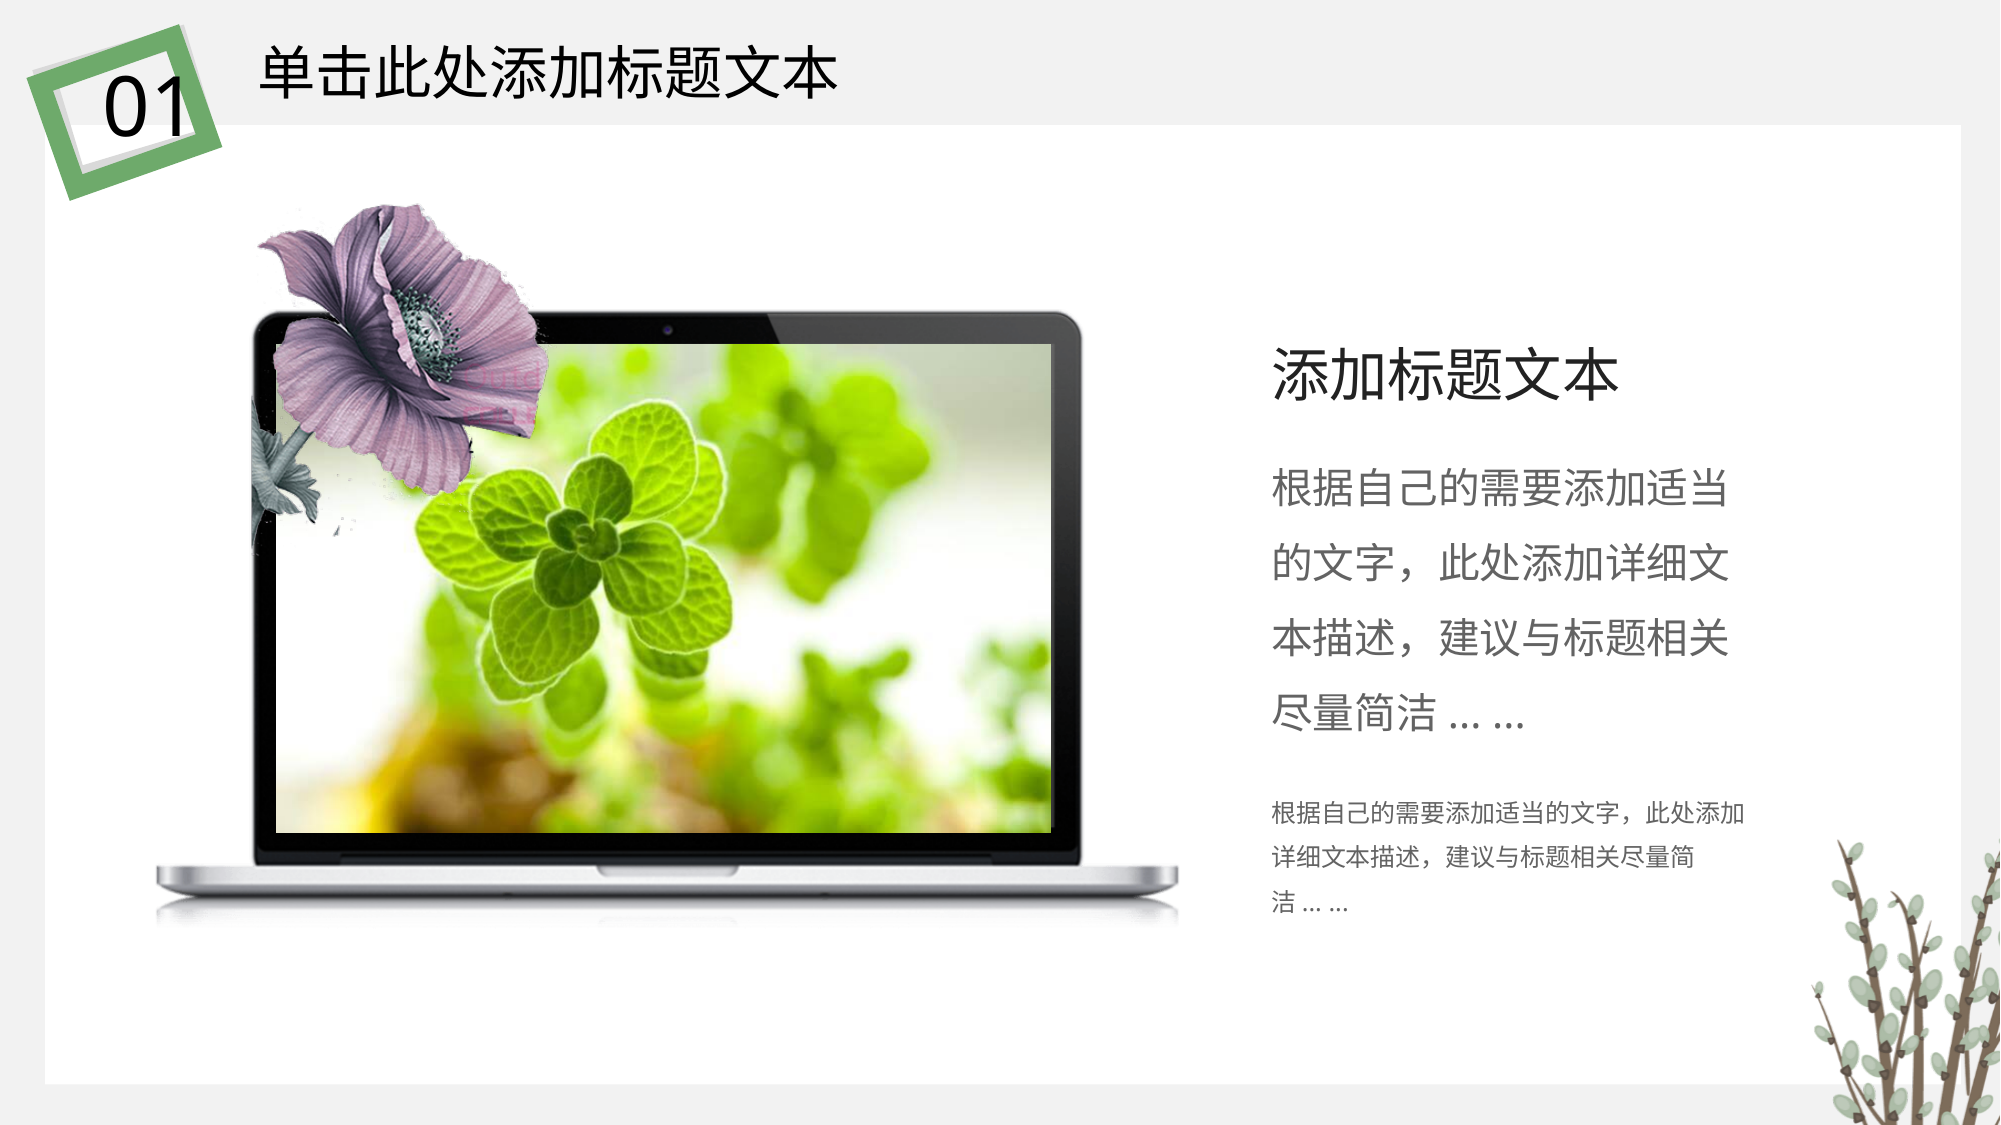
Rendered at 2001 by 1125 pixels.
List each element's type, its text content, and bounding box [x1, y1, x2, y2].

text_box 根据自己的需要添加适当的文字，此处添加详细文本描述，建议与标题相关尽量简洁... ... [1257, 774, 1785, 925]
text_box 添加标题文本 [1257, 344, 1785, 401]
picture [1771, 782, 2000, 1125]
text_box 单击此处添加标题文本 [242, 29, 855, 114]
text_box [87, 175, 1257, 1086]
text_box 01 [87, 45, 213, 160]
picture [173, 175, 1051, 833]
text_box 根据自己的需要添加适当的文字，此处添加详细文本描述，建议与标题相关尽量简洁... ... [1257, 429, 1785, 745]
